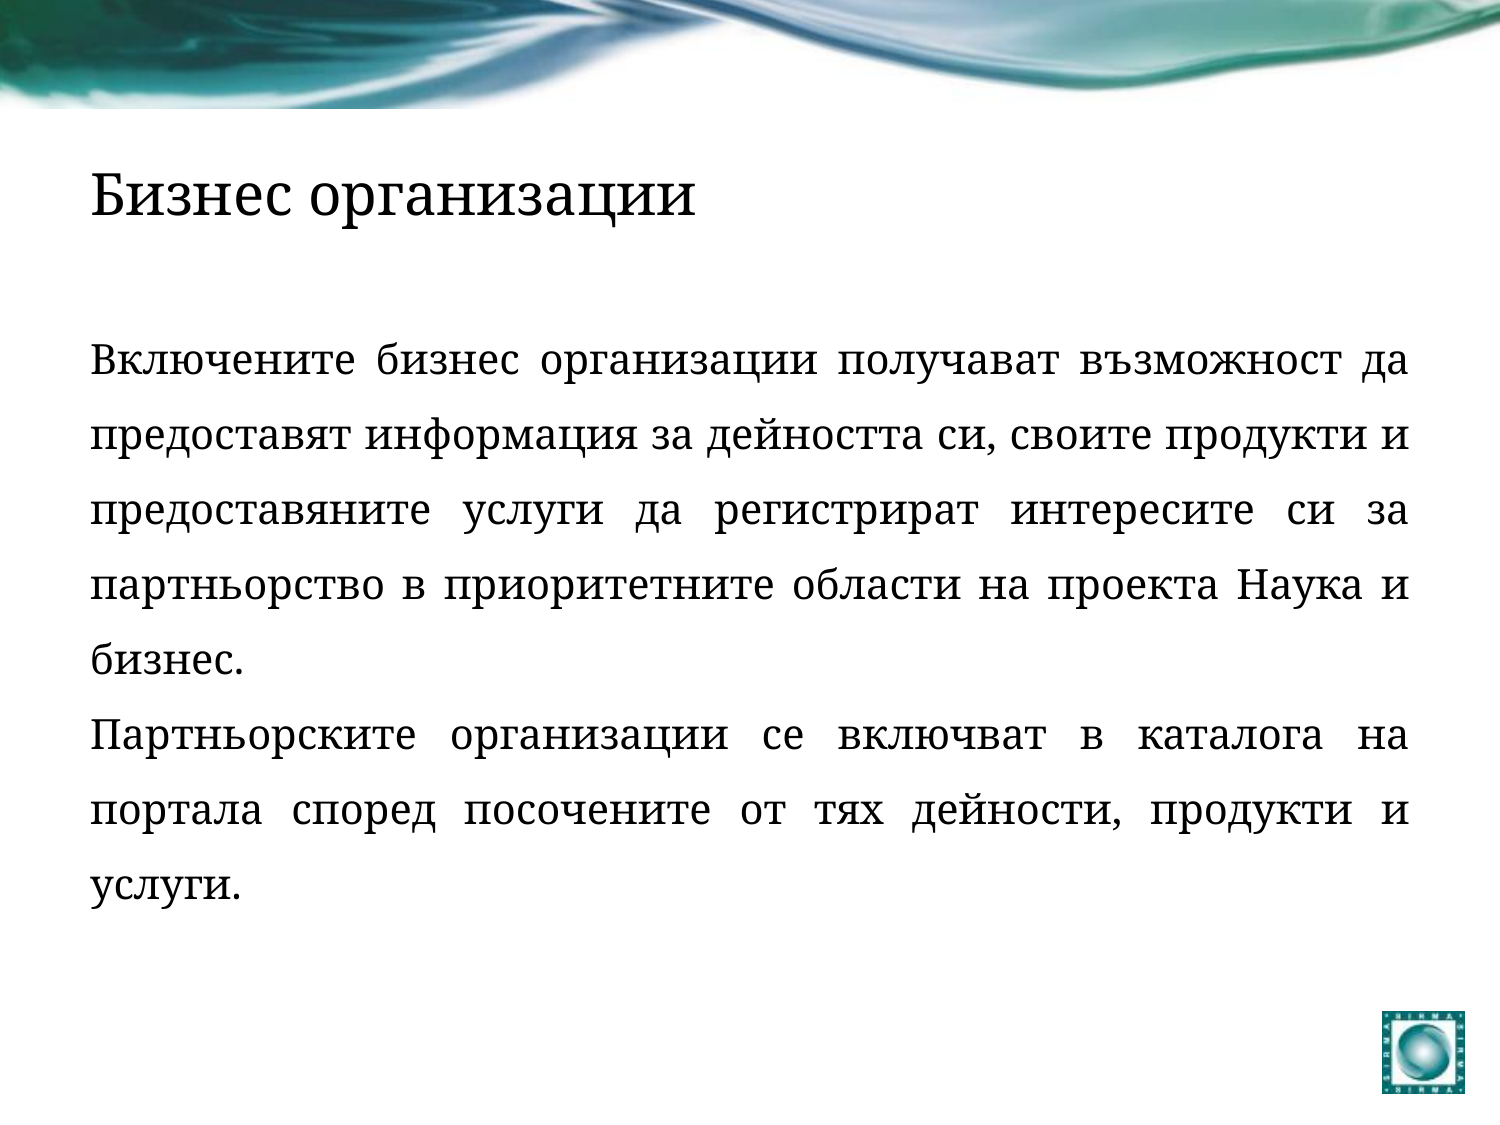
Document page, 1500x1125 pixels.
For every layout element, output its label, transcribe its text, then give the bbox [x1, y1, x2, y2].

picture [1381, 1011, 1465, 1094]
picture [0, 0, 1500, 109]
list Включените бизнес организации получават възможност да предоставят информация за дейността си, своите продукти и предоставяните услуги да регистрират интересите си за партньорство в приоритетните области на проекта Наука и бизнес. Партньорските организации се включват в каталога на портала според посочените от тях дейности, продукти и услуги. [75, 299, 1425, 1005]
title Бизнес организации [75, 149, 1425, 299]
